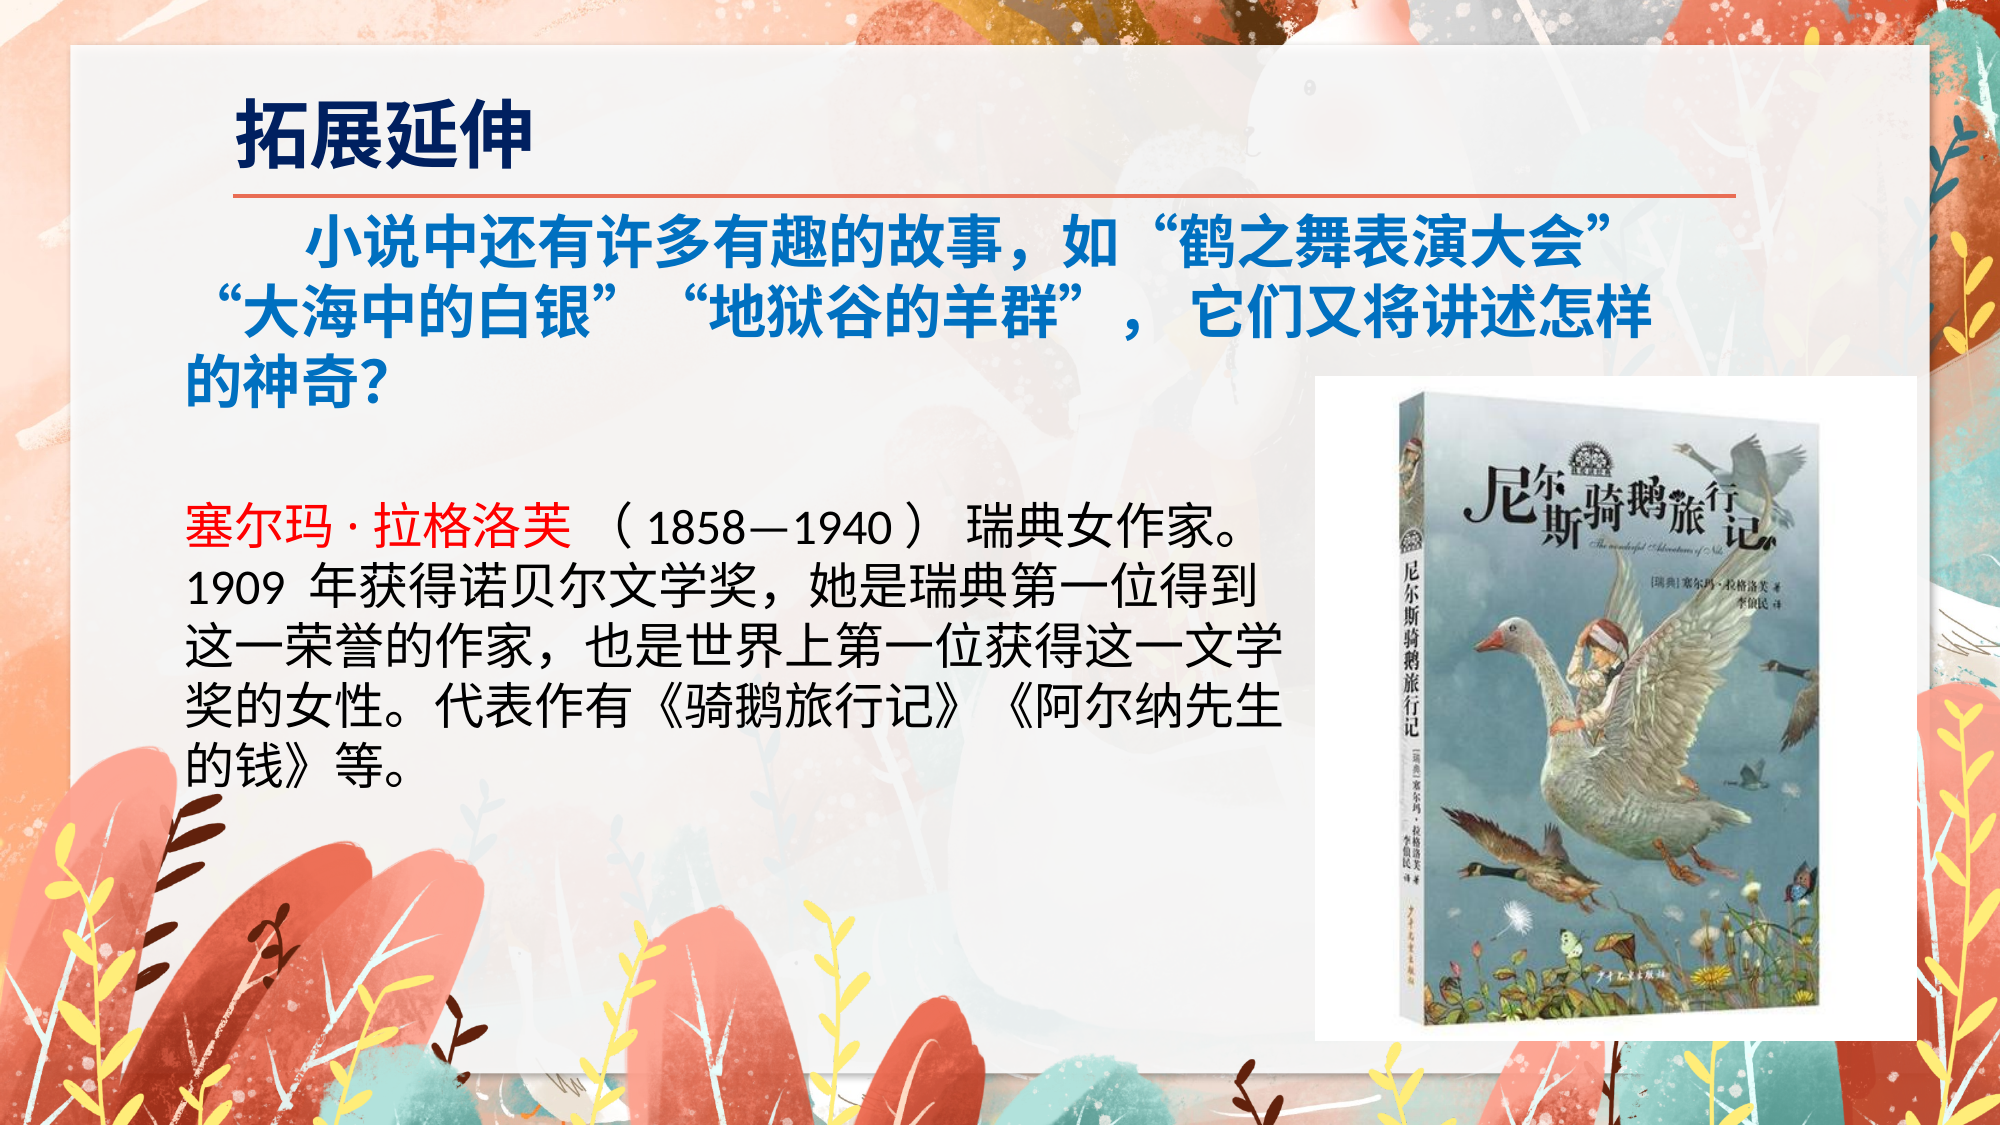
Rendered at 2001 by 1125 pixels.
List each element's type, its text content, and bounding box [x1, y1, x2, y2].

picture [0, 0, 2000, 1125]
text_box 塞尔玛·拉格洛芙 （1858—1940） 瑞典女作家。1909 年获得诺贝尔文学奖，她是瑞典第一位得到这一荣誉的作家，也是世界上第一位获得这一文学奖的女性。代表作有《骑鹅旅行记》《阿尔纳先生的钱》等。 [169, 487, 1315, 803]
text_box 小说中还有许多有趣的故事，如“鹤之舞表演大会” “大海中的白银”“地狱谷的羊群”， 它们又将讲述怎样的神奇？ [169, 197, 1725, 423]
list 拓展延伸 [219, 90, 673, 178]
